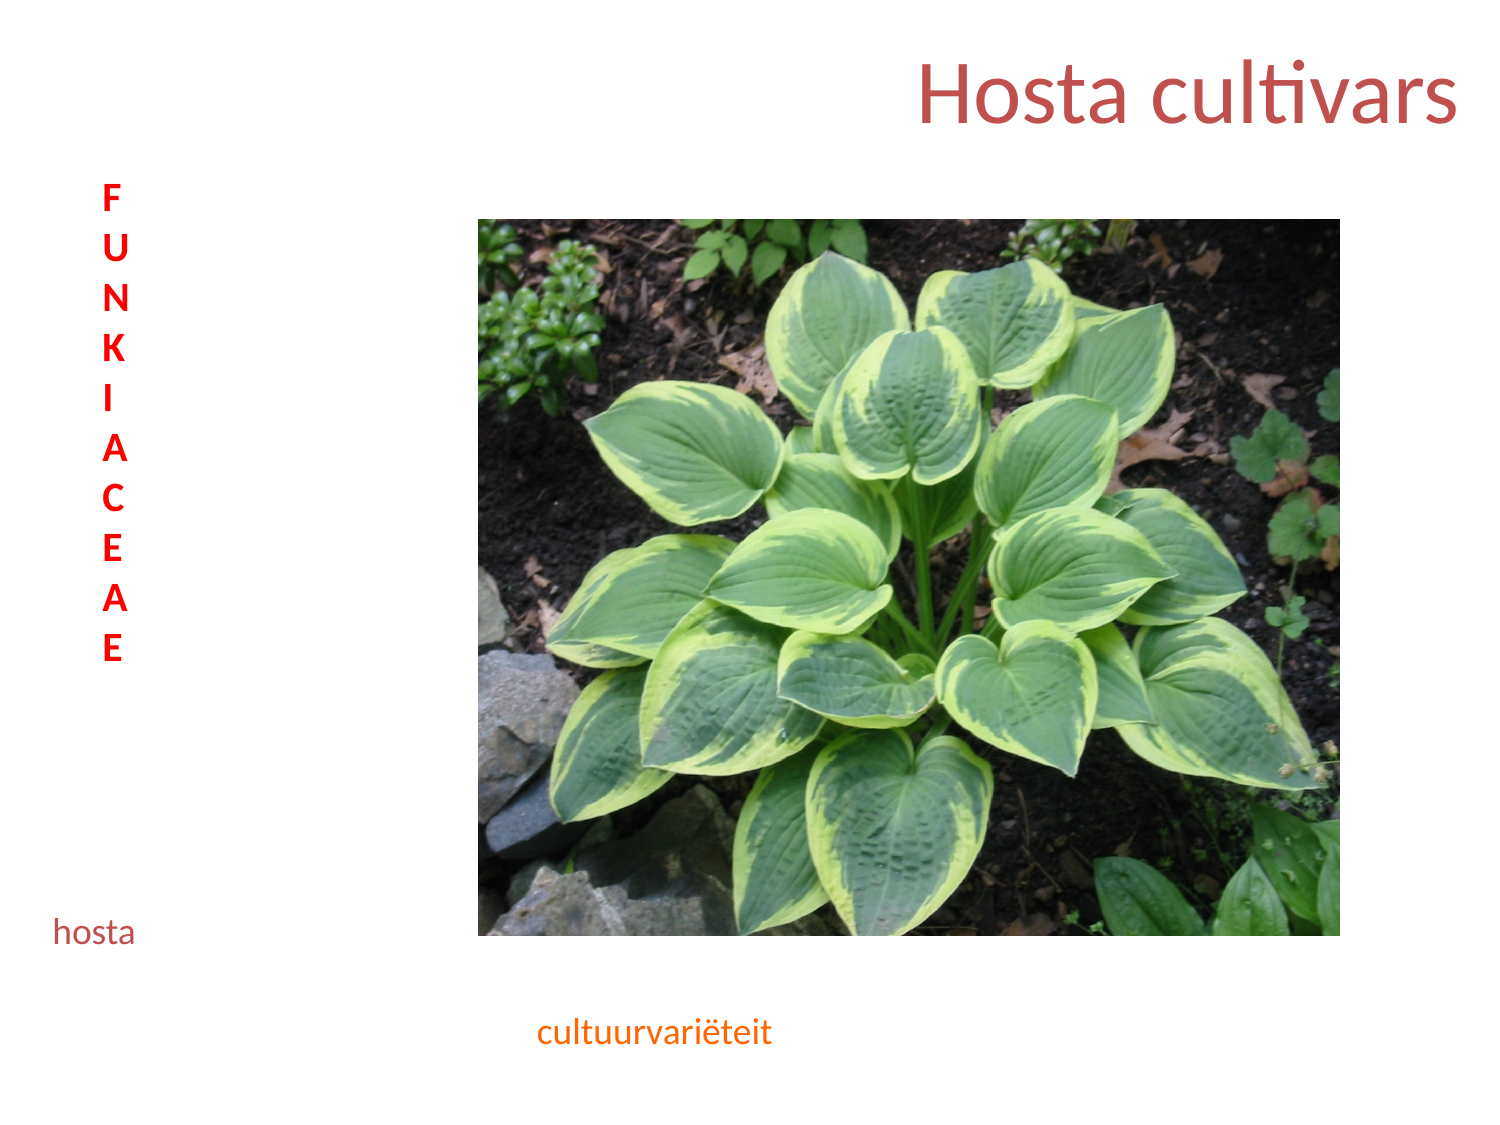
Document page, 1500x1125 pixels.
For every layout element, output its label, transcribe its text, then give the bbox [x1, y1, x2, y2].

text_box cultuurvariëteit [75, 999, 788, 1060]
text_box FUNKIACEAE [87, 162, 150, 678]
text_box Hosta cultivars [199, 24, 1475, 213]
picture [478, 219, 1340, 936]
text_box hosta [37, 899, 1100, 960]
